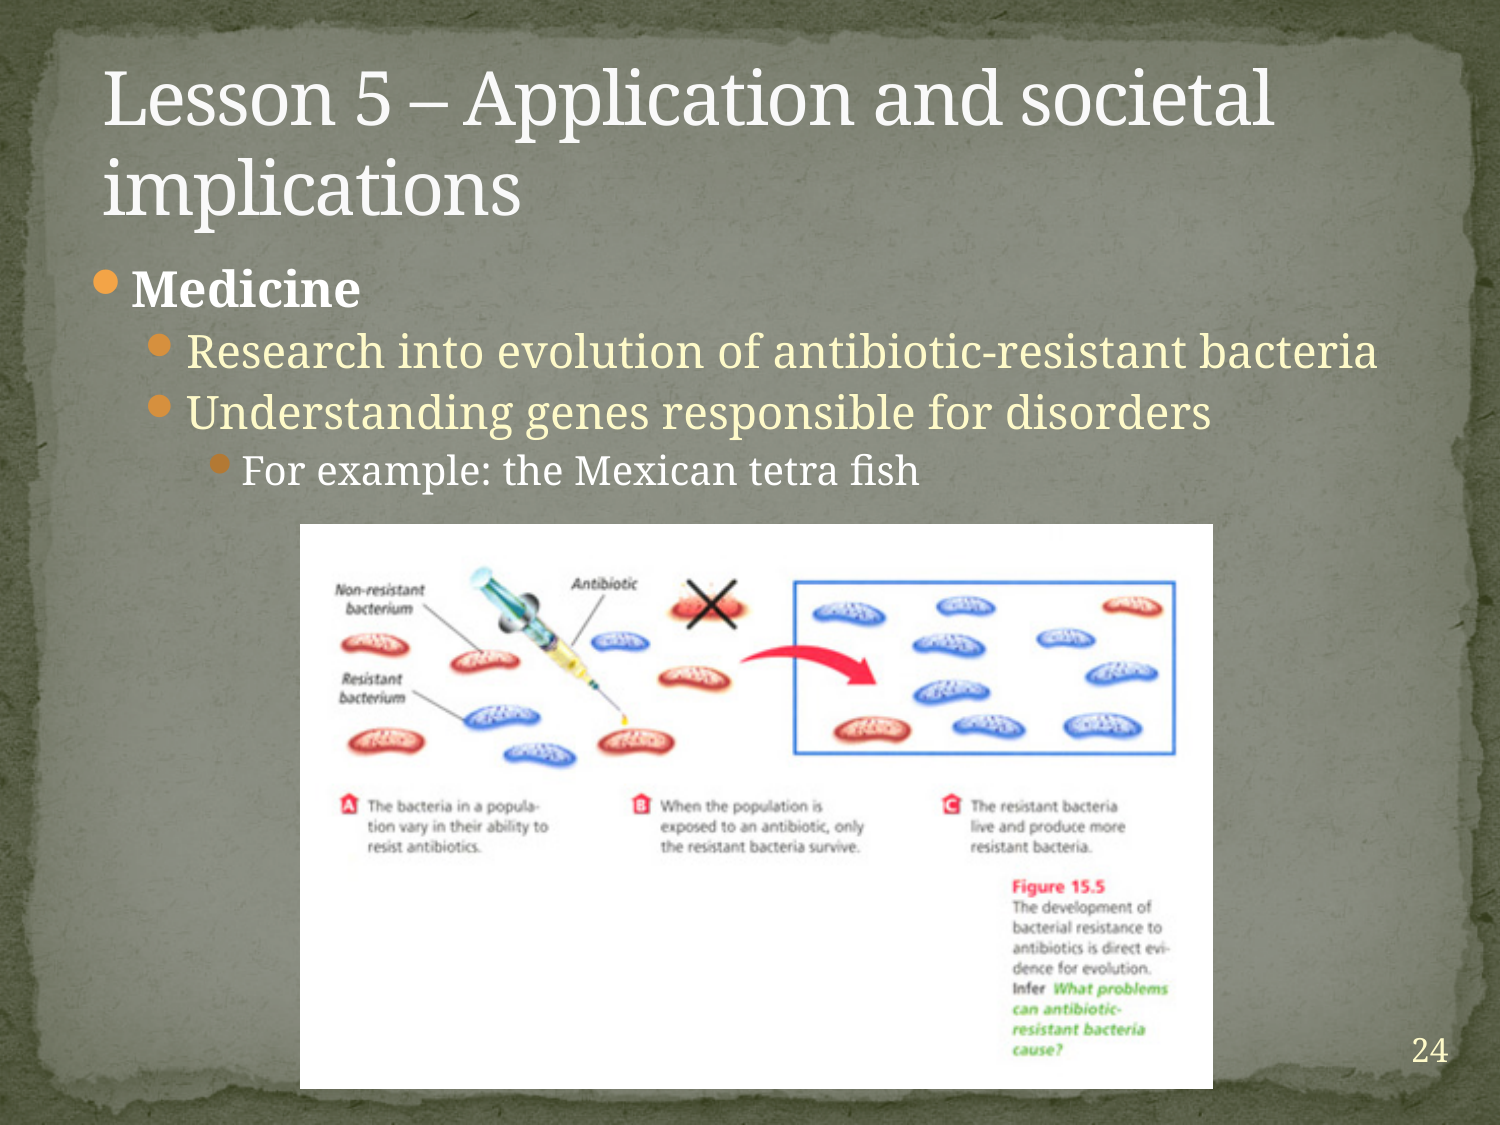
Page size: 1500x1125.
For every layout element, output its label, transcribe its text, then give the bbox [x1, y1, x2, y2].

picture [300, 524, 1213, 1089]
slide_number 24 [1379, 1014, 1480, 1089]
list Medicine Research into evolution of antibiotic-resistant bacteria Understanding genes responsible for disorders For example: the Mexican tetra fish [75, 249, 1425, 538]
title Lesson 5 – Application and societal implications [87, 149, 1438, 238]
